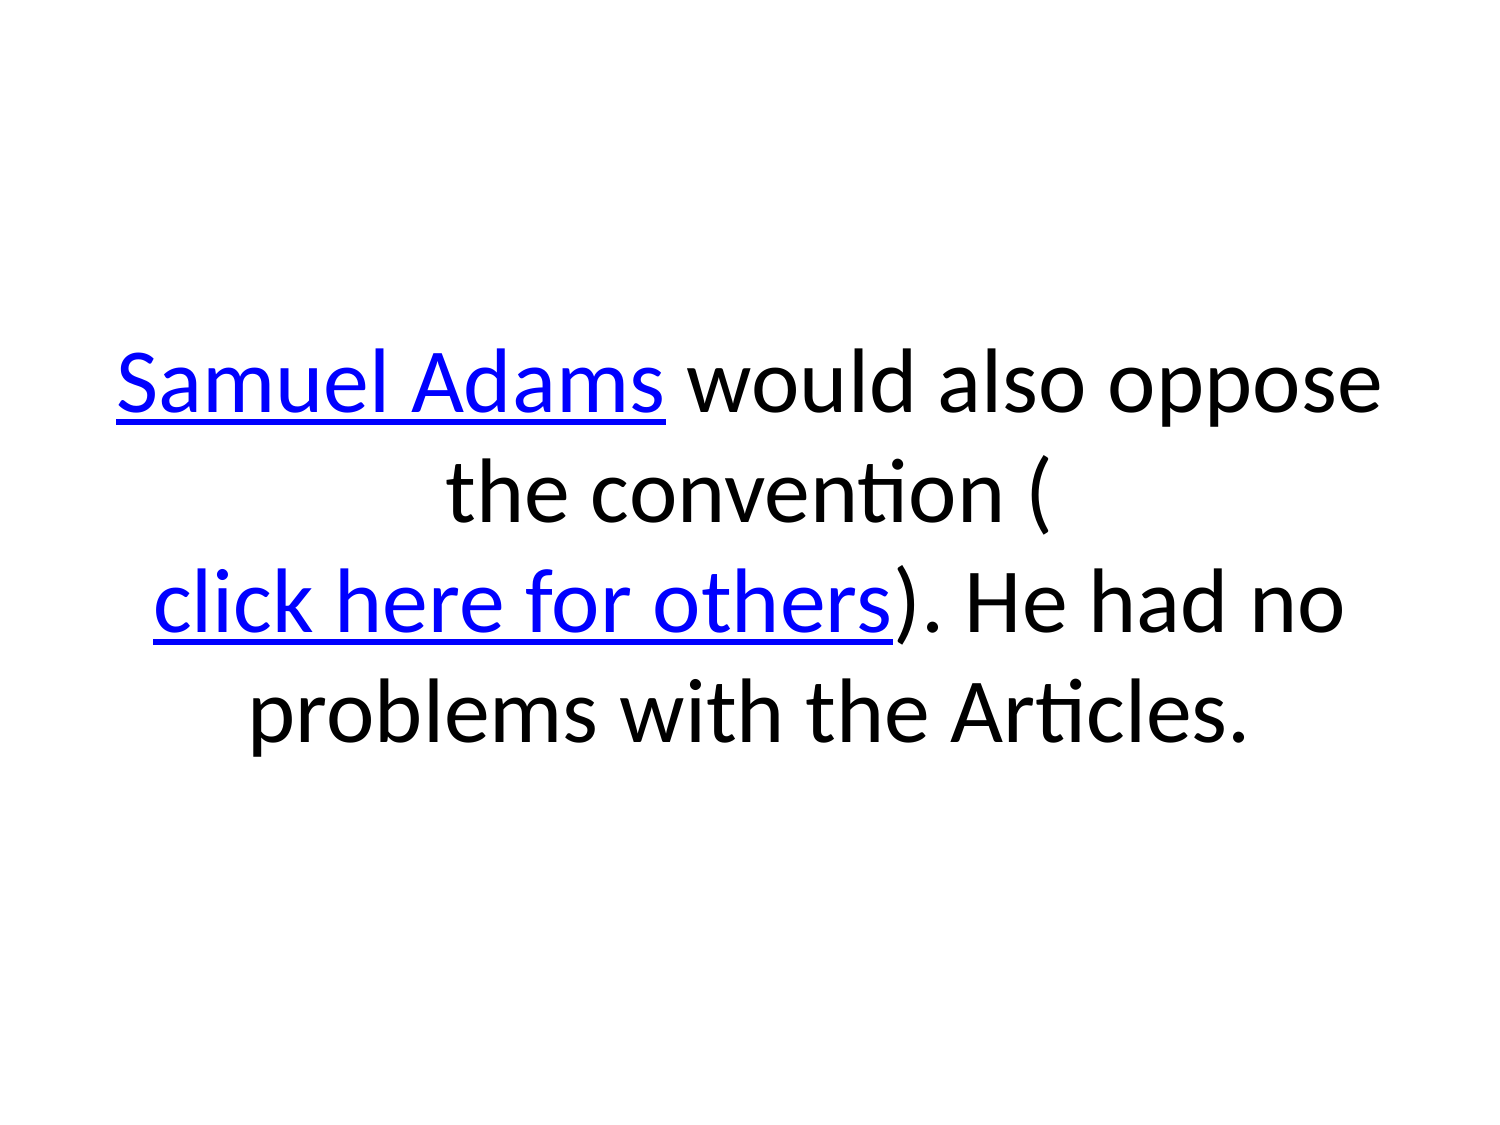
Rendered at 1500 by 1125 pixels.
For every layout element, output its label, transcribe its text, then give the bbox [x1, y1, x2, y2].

title Samuel Adams would also oppose the convention (click here for others). He had no problems with the Articles. [75, 45, 1425, 1038]
